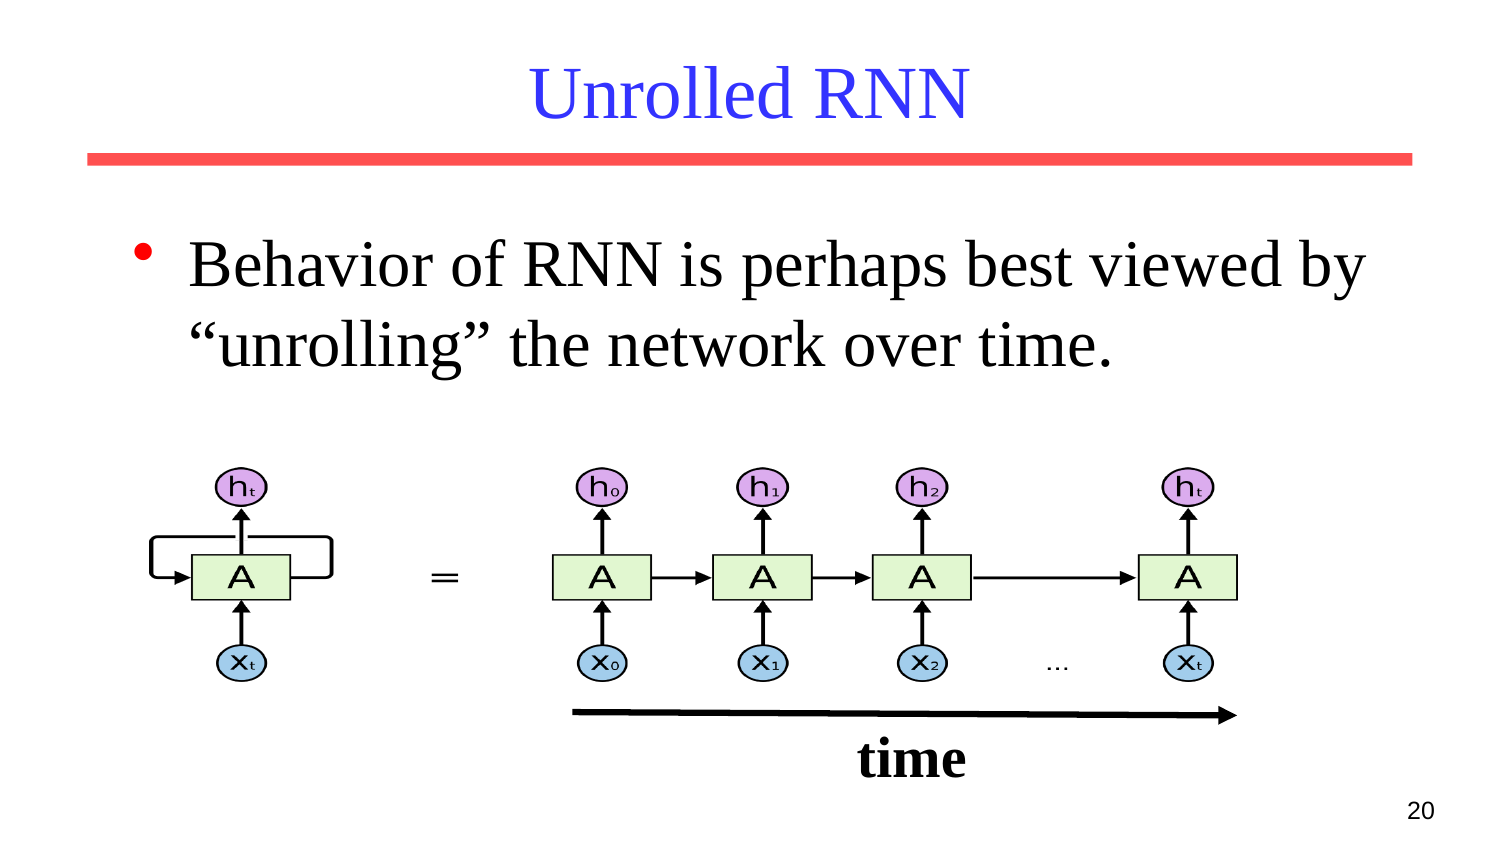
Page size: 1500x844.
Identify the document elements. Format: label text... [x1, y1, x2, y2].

slide_number 20 [1137, 787, 1451, 844]
list Behavior of RNN is perhaps best viewed by “unrolling” the network over time. [116, 211, 1393, 375]
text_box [572, 711, 1238, 716]
title Unrolled RNN [112, 27, 1388, 151]
text_box time [841, 725, 982, 797]
picture [149, 466, 1238, 682]
